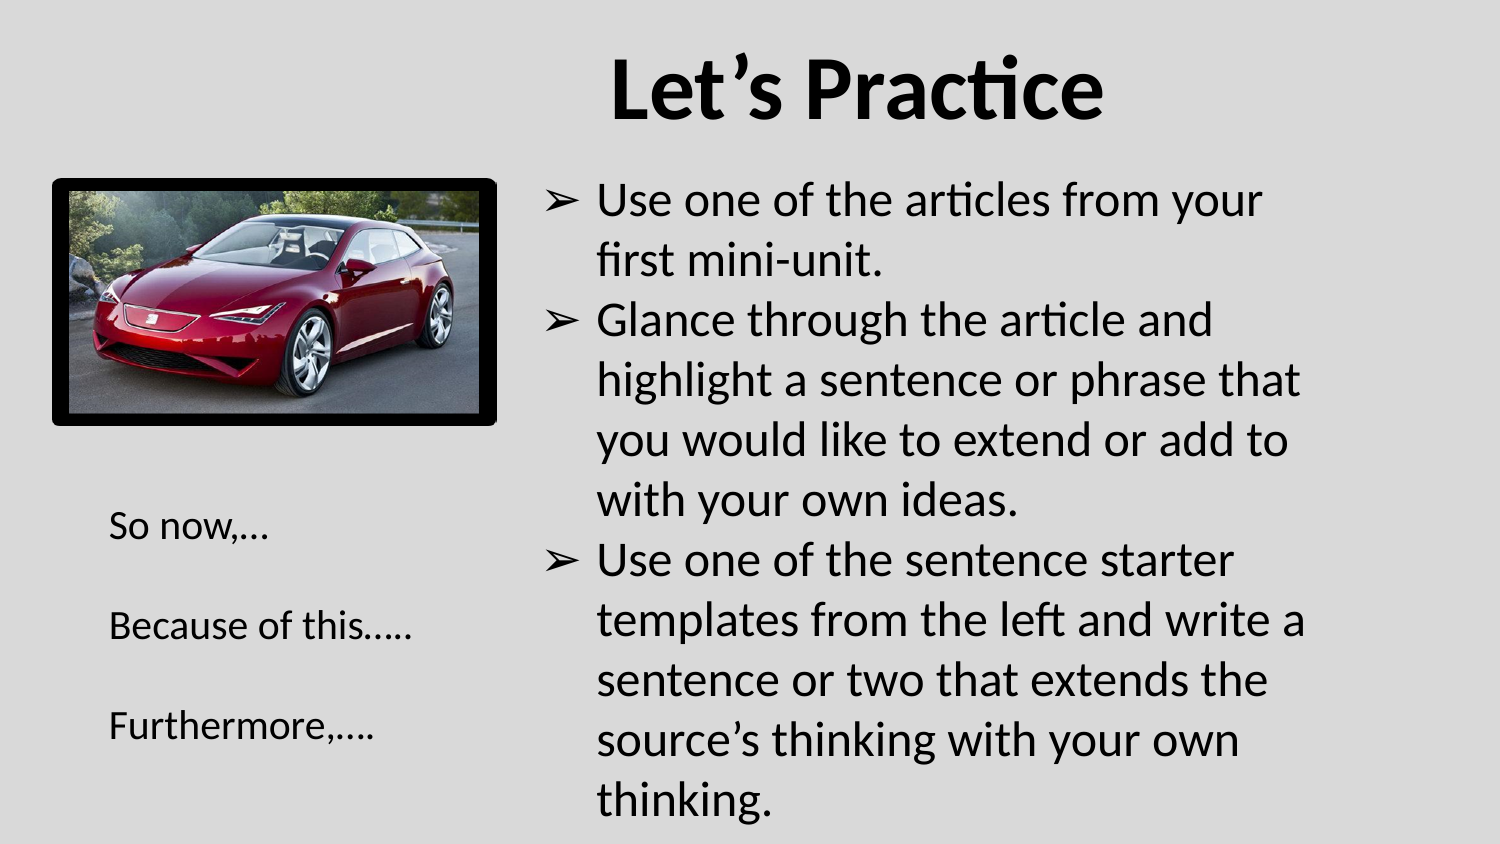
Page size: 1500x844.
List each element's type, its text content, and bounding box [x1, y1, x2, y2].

picture [52, 177, 498, 426]
title Let’s Practice [496, 46, 1221, 134]
text_box Use one of the articles from your first mini-unit. Glance through the article and highlight a sentence or phrase that you would like to extend or add to with your own ideas. Use one of the sentence starter templates from the left and write a sentence or two that extends the source’s thinking with your own thinking. [525, 159, 1369, 807]
text_box So now,… Because of this….. Furthermore,…. [93, 490, 432, 691]
